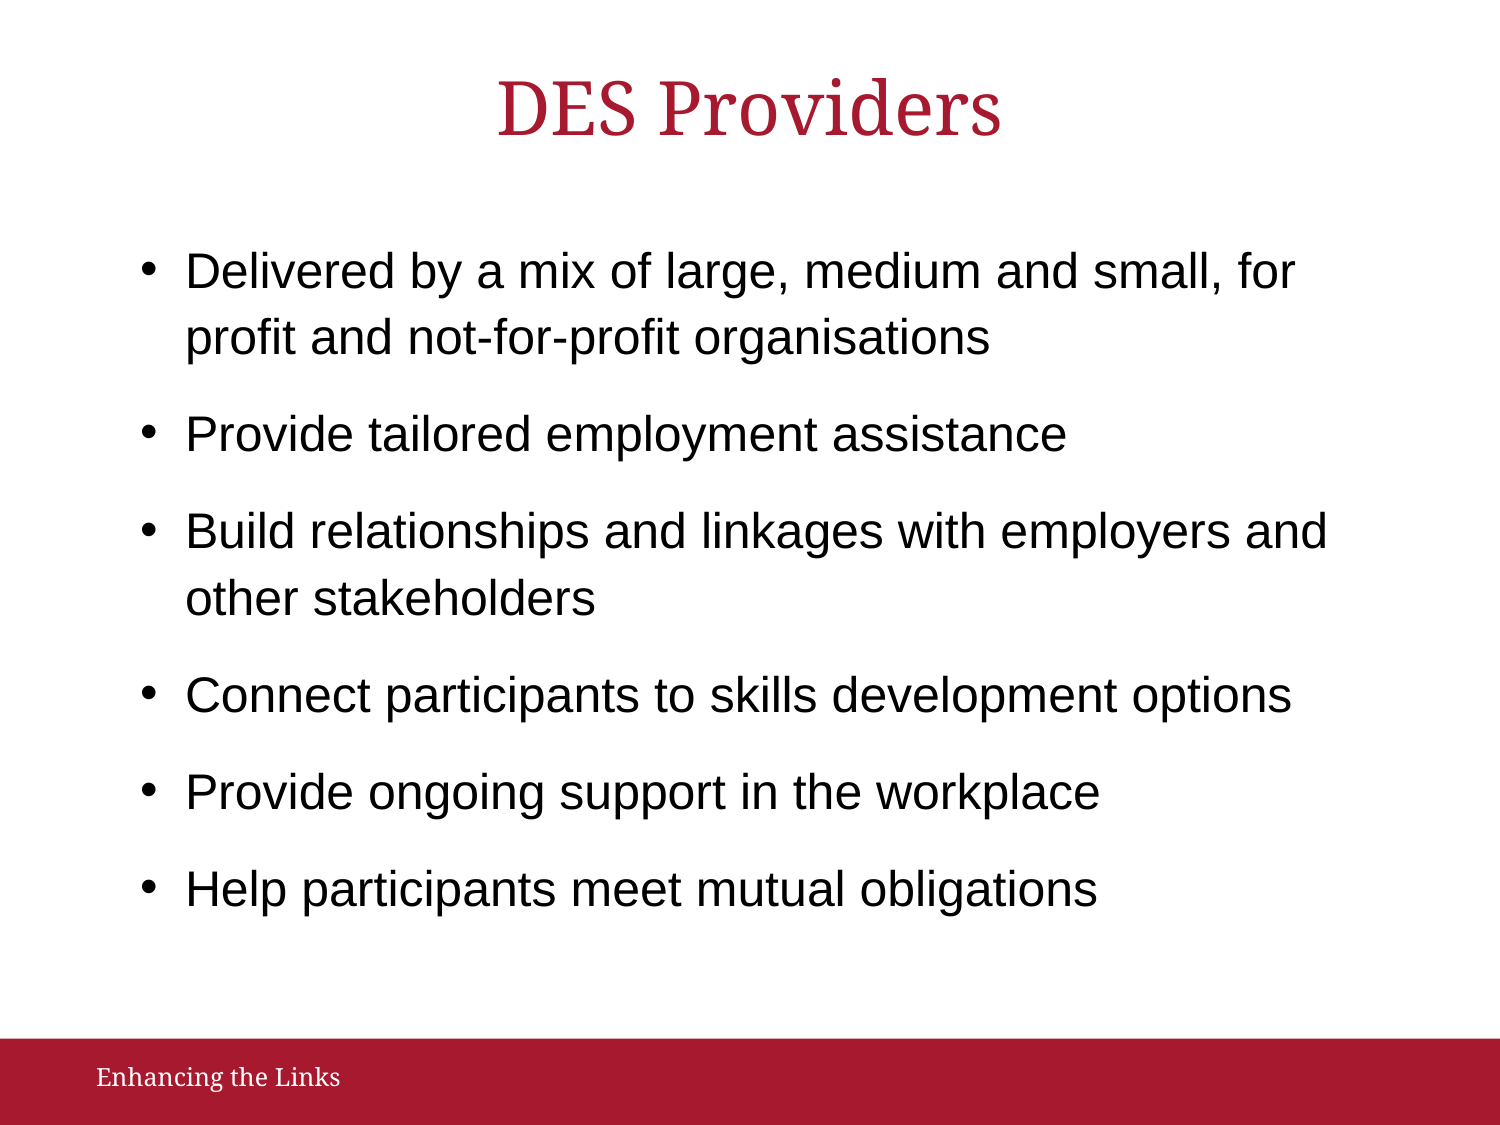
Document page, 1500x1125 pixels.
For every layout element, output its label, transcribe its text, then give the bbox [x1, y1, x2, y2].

title DES Providers [96, 77, 1404, 185]
list Delivered by a mix of large, medium and small, for profit and not-for-profit organisations Provide tailored employment assistance Build relationships and linkages with employers and other stakeholders Connect participants to skills development options Provide ongoing support in the workplace Help participants meet mutual obligations [96, 232, 1404, 1001]
footer Enhancing the Links [96, 1048, 1164, 1109]
